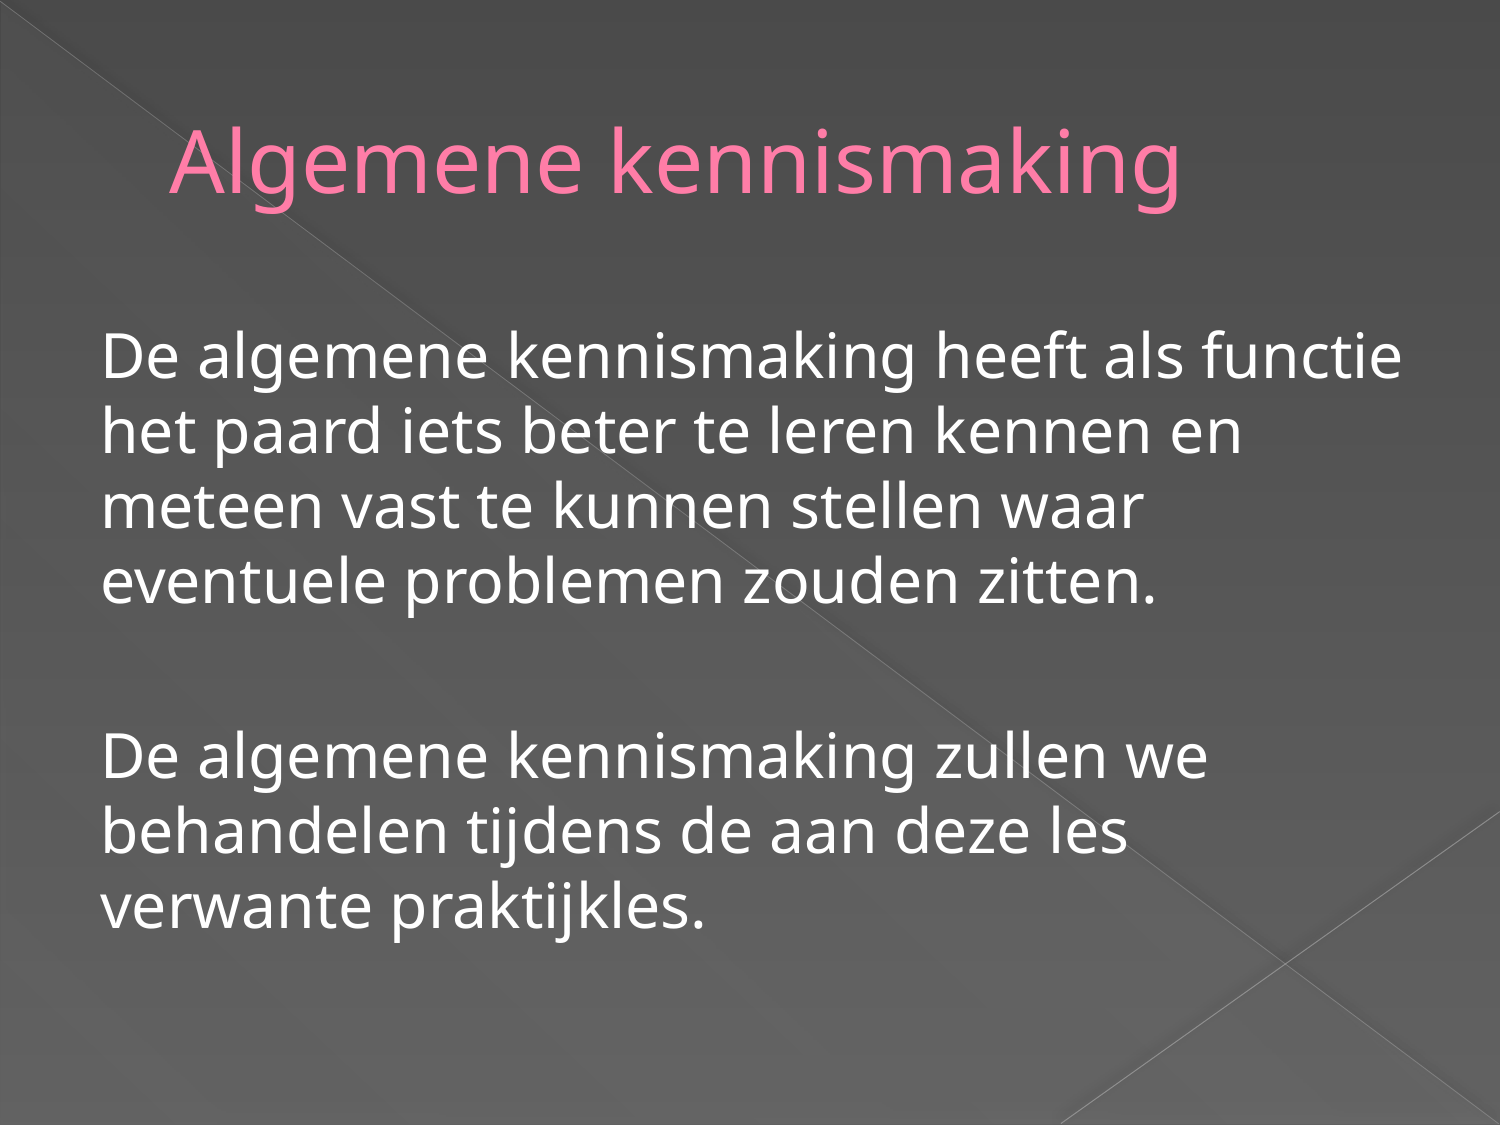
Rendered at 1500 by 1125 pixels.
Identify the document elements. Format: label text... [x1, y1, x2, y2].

title Algemene kennismaking [75, 43, 1425, 274]
list De algemene kennismaking heeft als functie het paard iets beter te leren kennen en meteen vast te kunnen stellen waar eventuele problemen zouden zitten. De algemene kennismaking zullen we behandelen tijdens de aan deze les verwante praktijkles. [75, 308, 1425, 1059]
